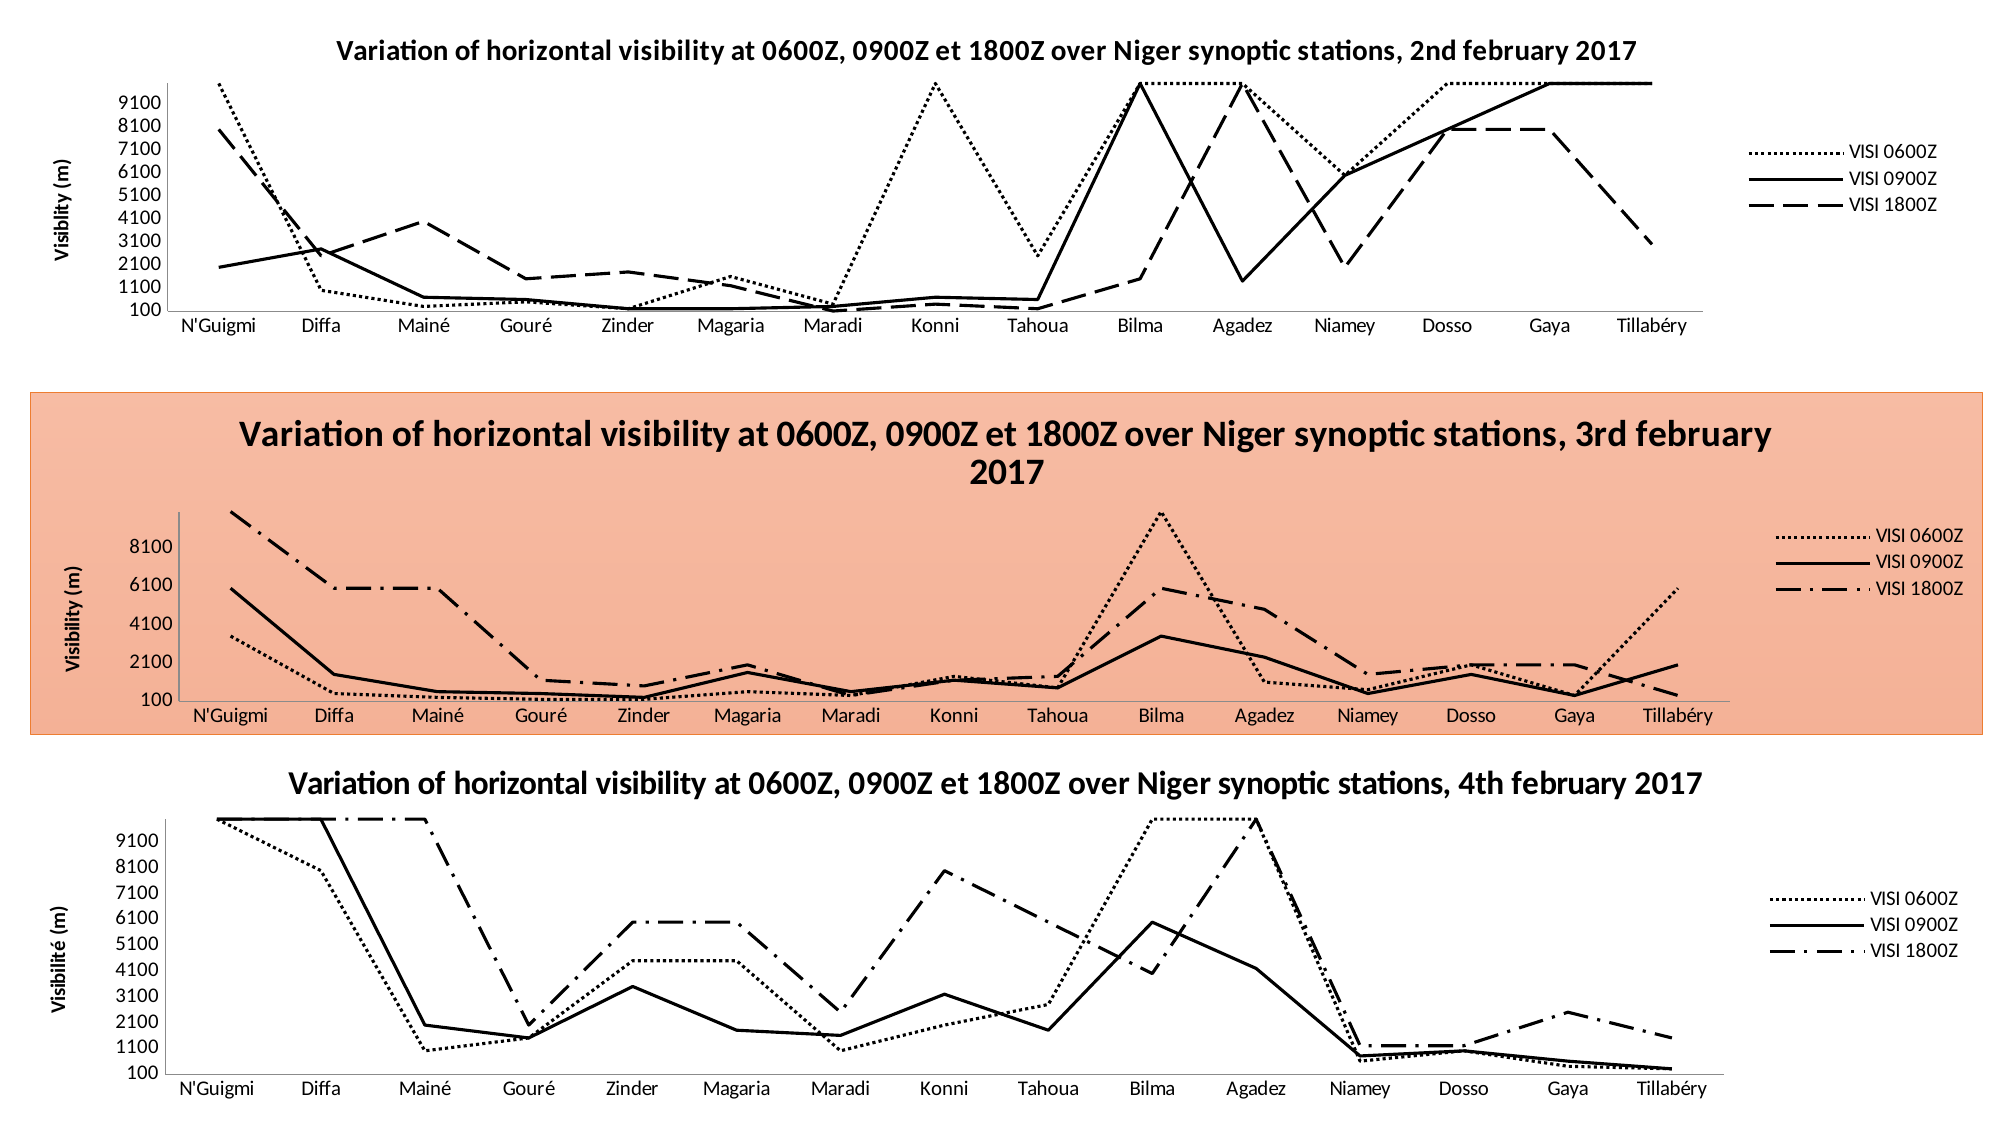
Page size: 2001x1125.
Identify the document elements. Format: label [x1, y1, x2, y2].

chart [19, 15, 1957, 344]
chart [16, 743, 1978, 1108]
chart [30, 392, 1984, 735]
